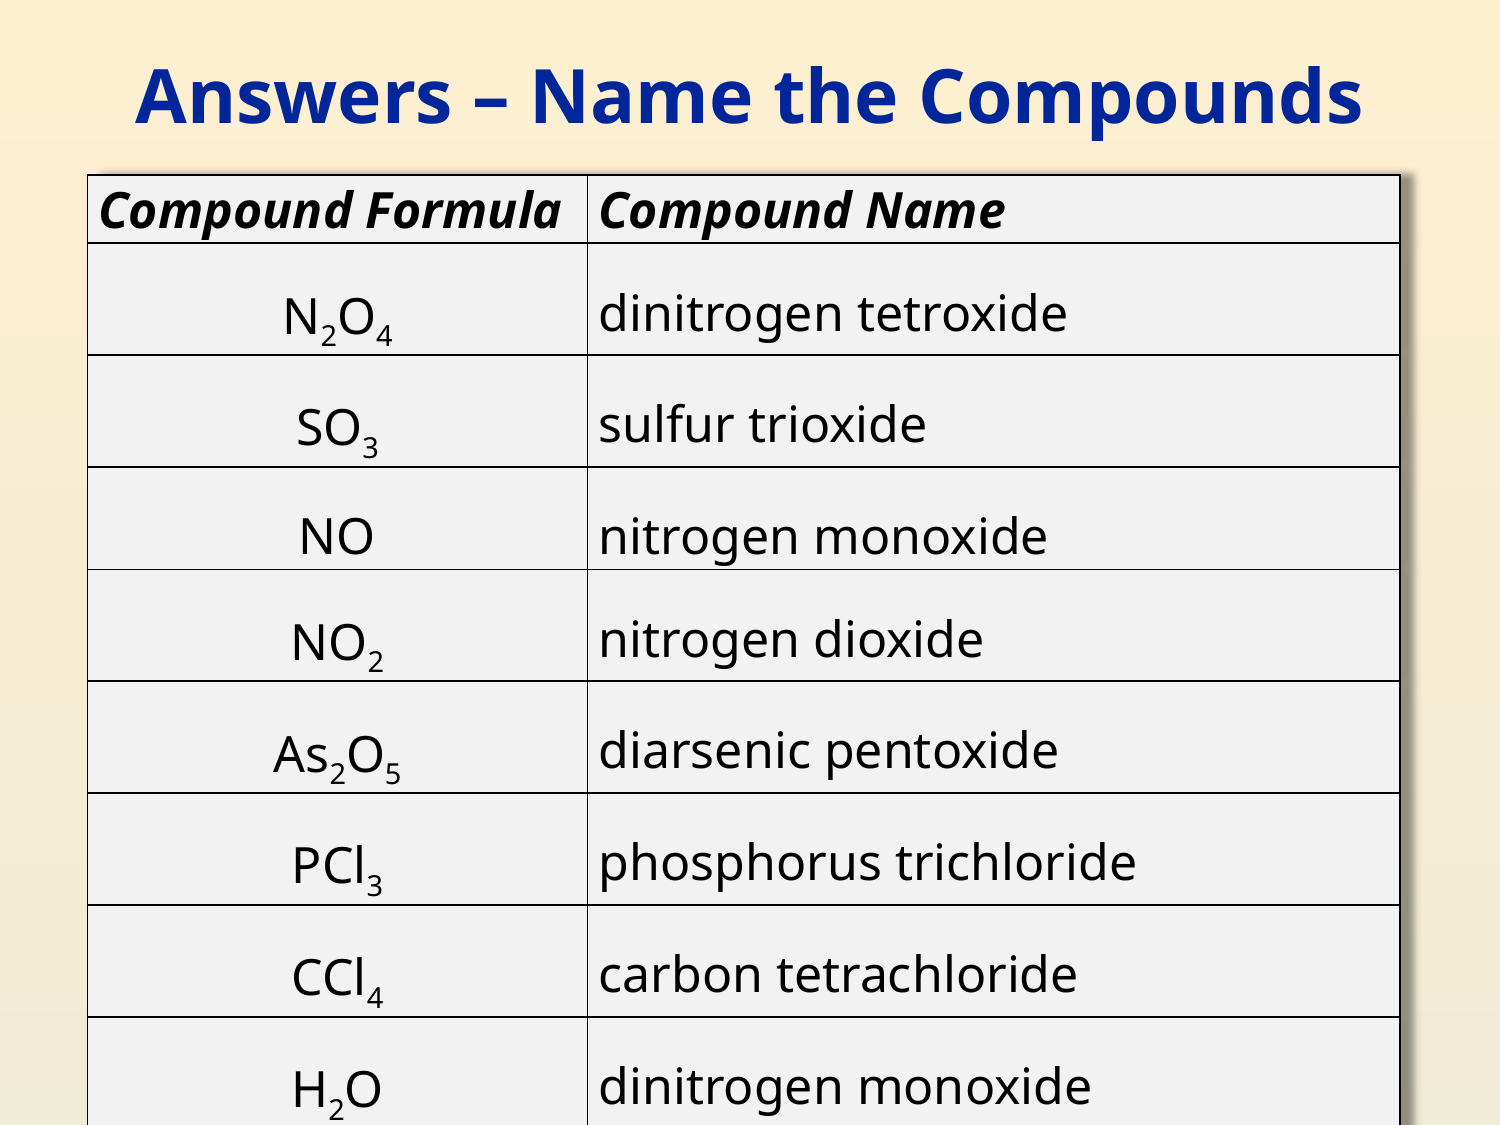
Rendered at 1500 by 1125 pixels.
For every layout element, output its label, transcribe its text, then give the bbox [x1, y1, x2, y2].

table_cell NO2 [88, 570, 587, 680]
table_cell SO3 [88, 356, 587, 466]
title Answers – Name the Compounds [112, 0, 1388, 168]
table_cell dinitrogen monoxide [588, 1018, 1399, 1125]
table_cell diarsenic pentoxide [588, 682, 1399, 792]
table_cell sulfur trioxide [588, 356, 1399, 466]
table_cell N2O4 [88, 244, 587, 354]
table_cell phosphorus trichloride [588, 794, 1399, 904]
table_cell As2O5 [88, 682, 587, 792]
table_cell NO [88, 468, 587, 569]
table_header Compound Formula [88, 176, 587, 242]
table_header Compound Name [588, 176, 1399, 242]
table_cell dinitrogen tetroxide [588, 244, 1399, 354]
table_cell PCl3 [88, 794, 587, 904]
table_cell CCl4 [88, 906, 587, 1016]
table_cell carbon tetrachloride [588, 906, 1399, 1016]
table_cell nitrogen dioxide [588, 570, 1399, 680]
table_cell nitrogen monoxide [588, 468, 1399, 569]
table_cell H2O [88, 1018, 587, 1125]
